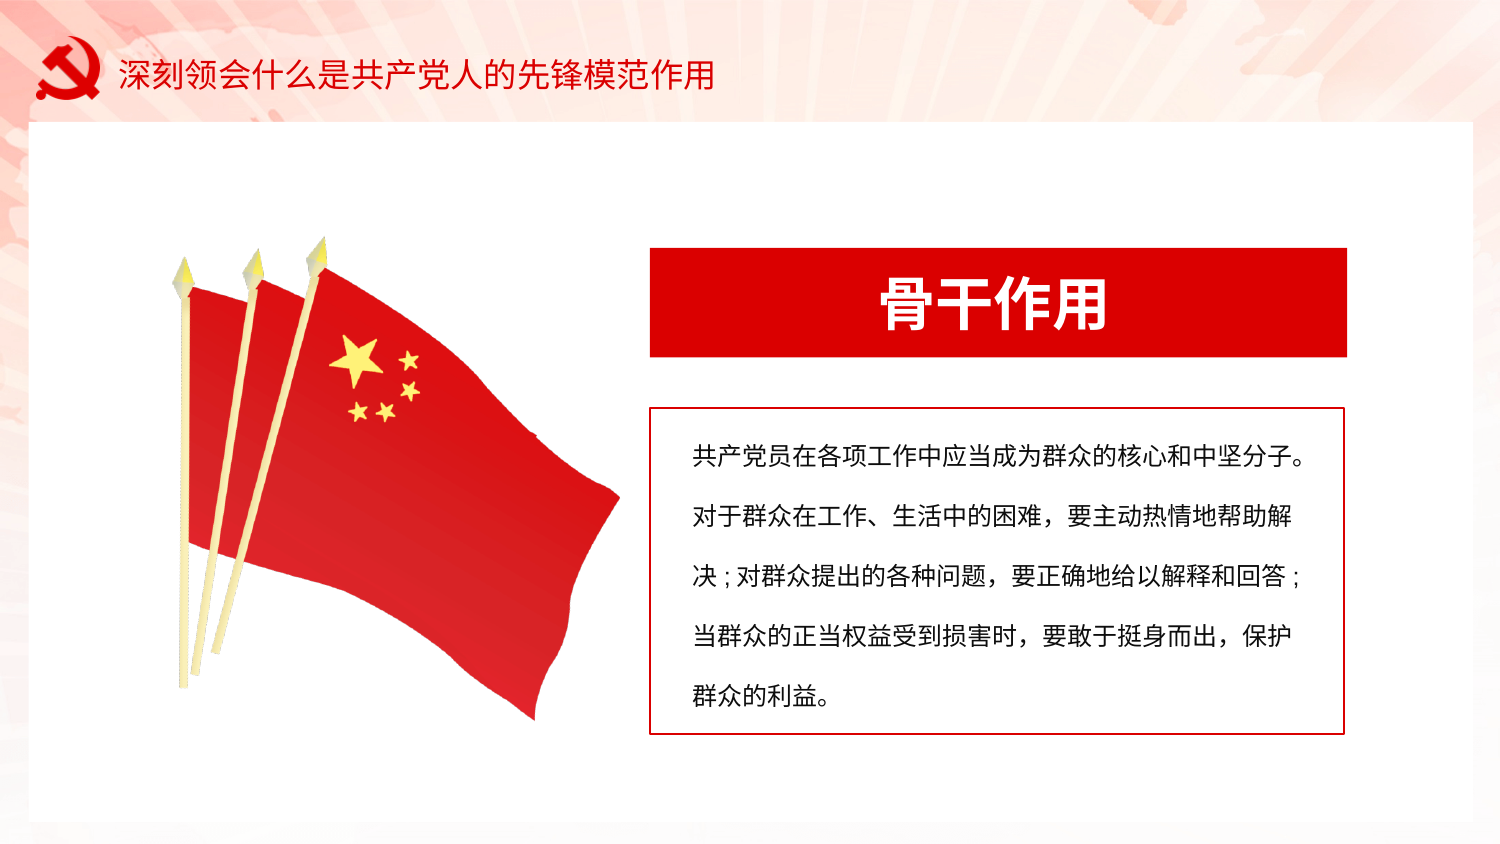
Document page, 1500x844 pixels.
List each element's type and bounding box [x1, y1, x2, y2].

picture [0, 0, 1500, 844]
text_box [649, 407, 1344, 735]
text_box [649, 247, 1348, 358]
